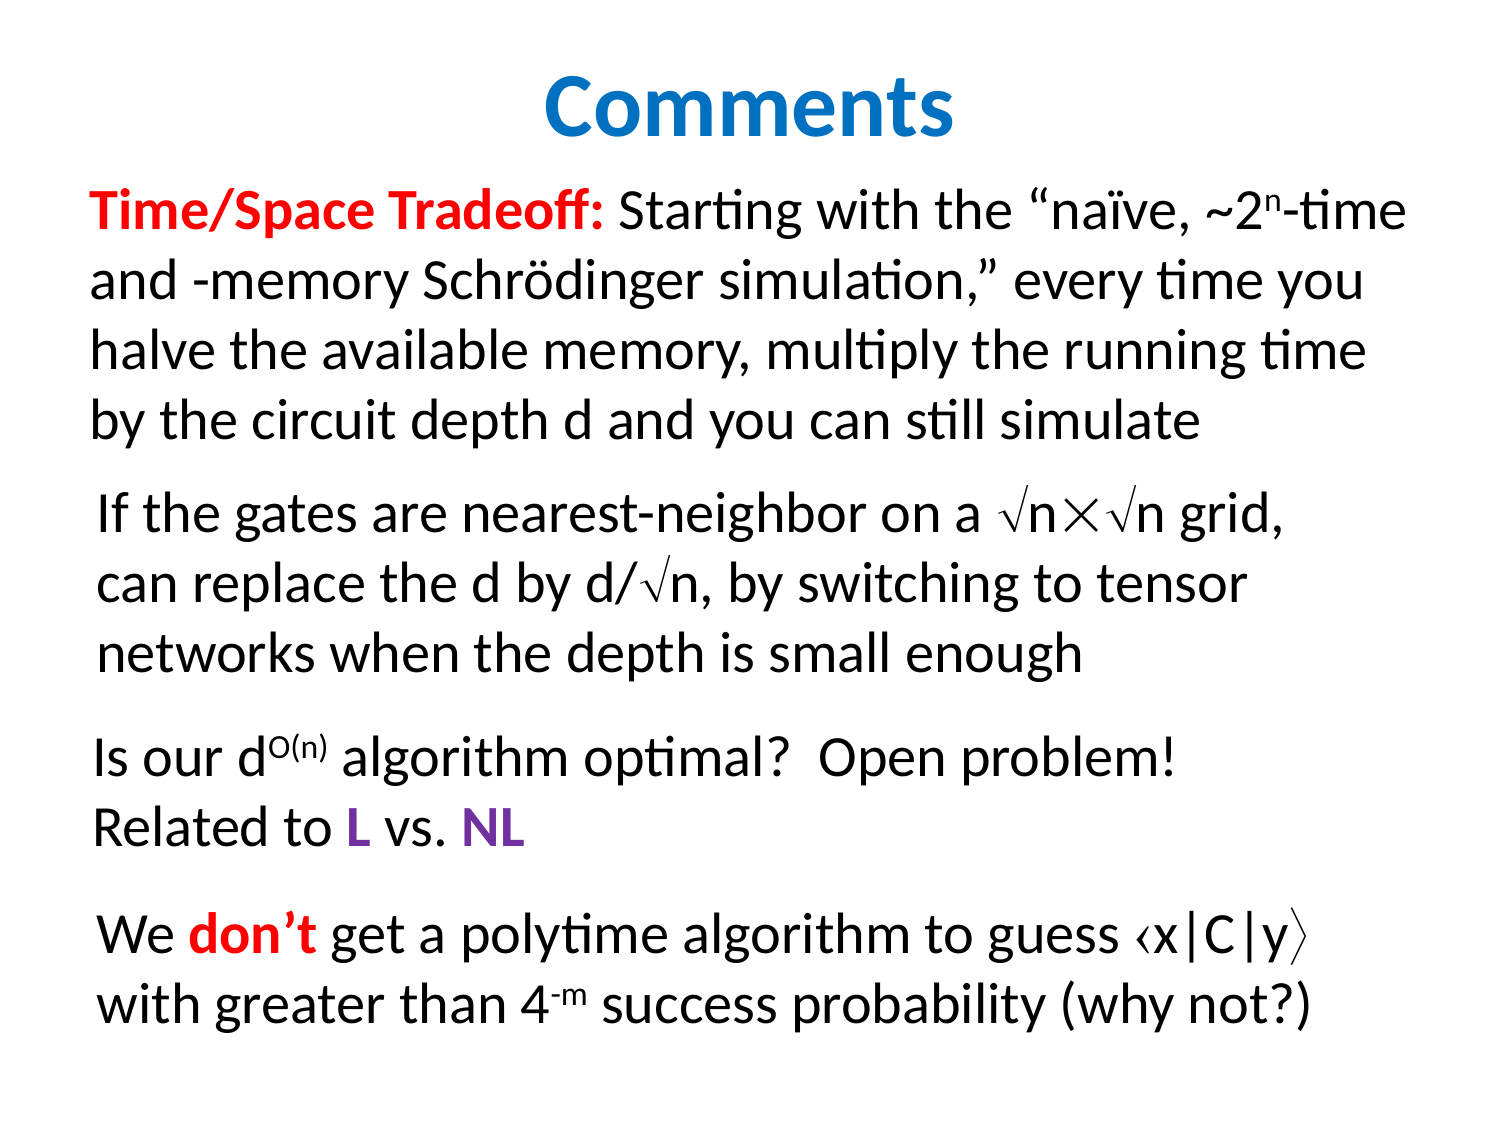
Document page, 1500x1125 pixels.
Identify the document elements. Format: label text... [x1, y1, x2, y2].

text_box We don’t get a polytime algorithm to guess x|C|y with greater than 4-m success probability (why not?) [81, 887, 1357, 1043]
text_box Comments [37, 37, 1463, 163]
text_box Time/Space Tradeoff: Starting with the “naïve, ~2n-time and -memory Schrödinger simulation,” every time you halve the available memory, multiply the running time by the circuit depth d and you can still simulate [74, 163, 1438, 459]
text_box If the gates are nearest-neighbor on a nn grid, can replace the d by d/n, by switching to tensor networks when the depth is small enough [81, 466, 1357, 692]
text_box Is our dO(n) algorithm optimal? Open problem! Related to L vs. NL [77, 710, 1353, 865]
